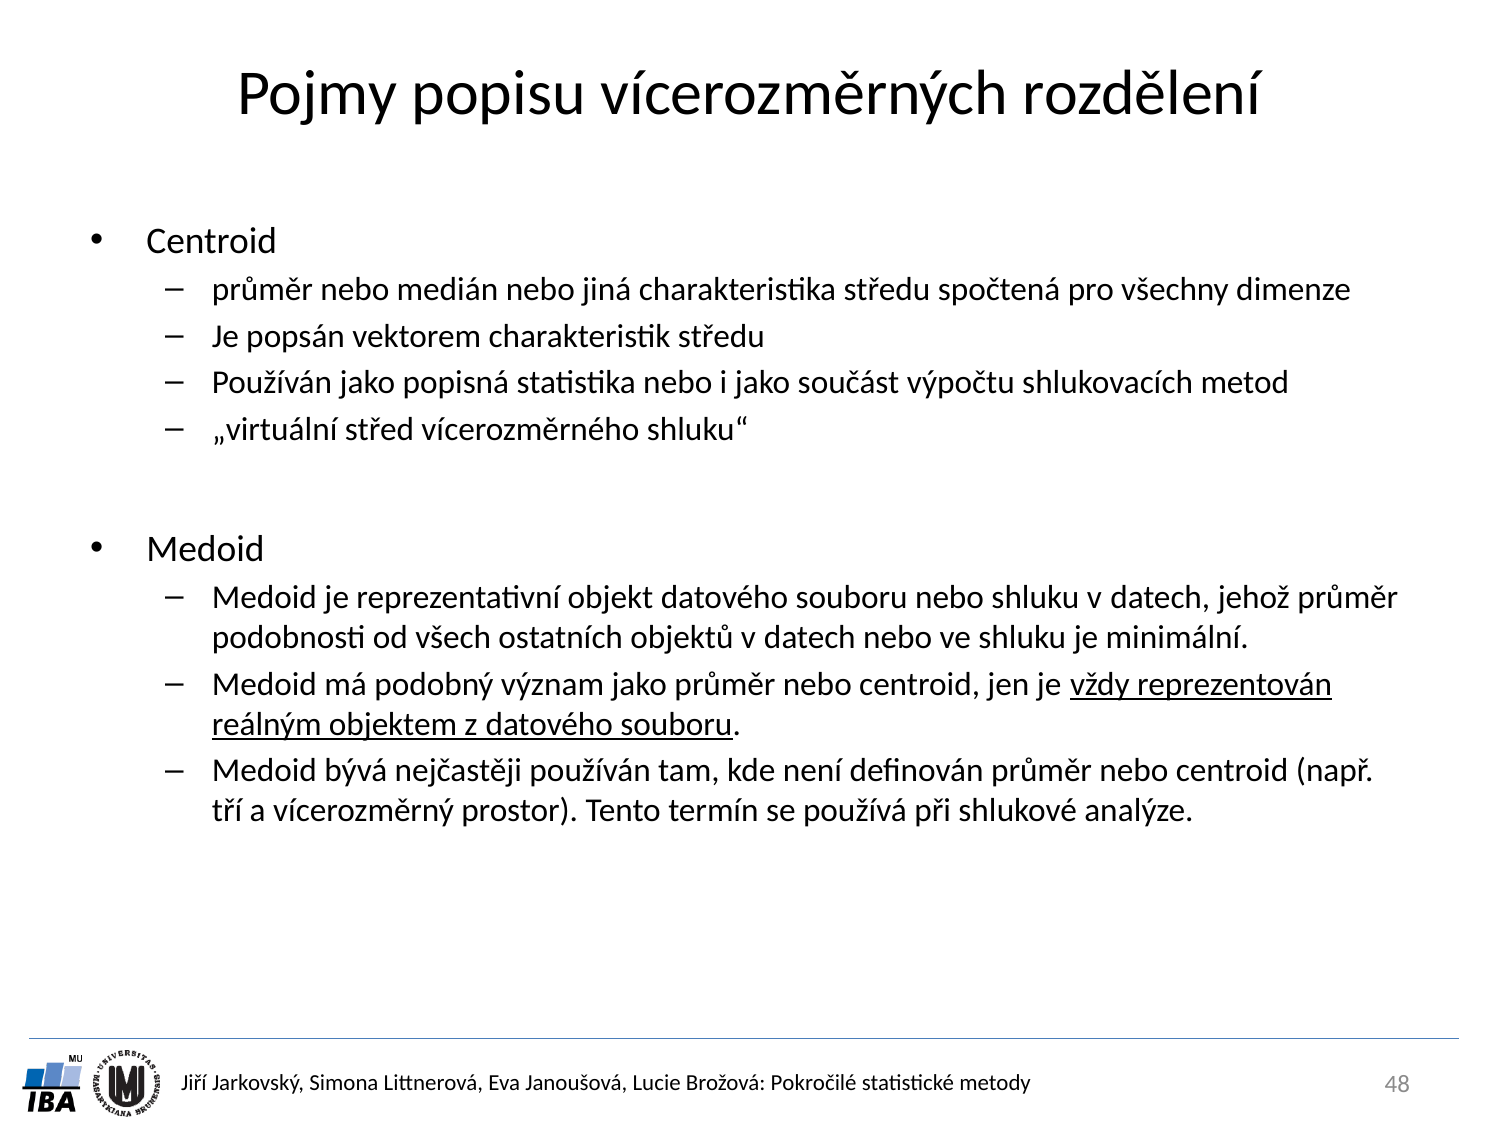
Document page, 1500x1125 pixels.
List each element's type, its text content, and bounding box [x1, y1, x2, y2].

slide_number 48 [1074, 1052, 1425, 1113]
picture [93, 1050, 160, 1117]
list Centroid průměr nebo medián nebo jiná charakteristika středu spočtená pro všechny dimenze Je popsán vektorem charakteristik středu Používán jako popisná statistika nebo i jako součást výpočtu shlukovacích metod „virtuální střed vícerozměrného shluku“ Medoid Medoid je reprezentativní objekt datového souboru nebo shluku v datech, jehož průměr podobnosti od všech ostatních objektů v datech nebo ve shluku je minimální. Medoid má podobný význam jako průměr nebo centroid, jen je vždy reprezentován reálným objektem z datového souboru. Medoid bývá nejčastěji používán tam, kde není definován průměr nebo centroid (např. tří a vícerozměrný prostor). Tento termín se používá při shlukové analýze. [75, 208, 1425, 1005]
picture [22, 1055, 82, 1112]
title Pojmy popisu vícerozměrných rozdělení [75, 42, 1425, 135]
